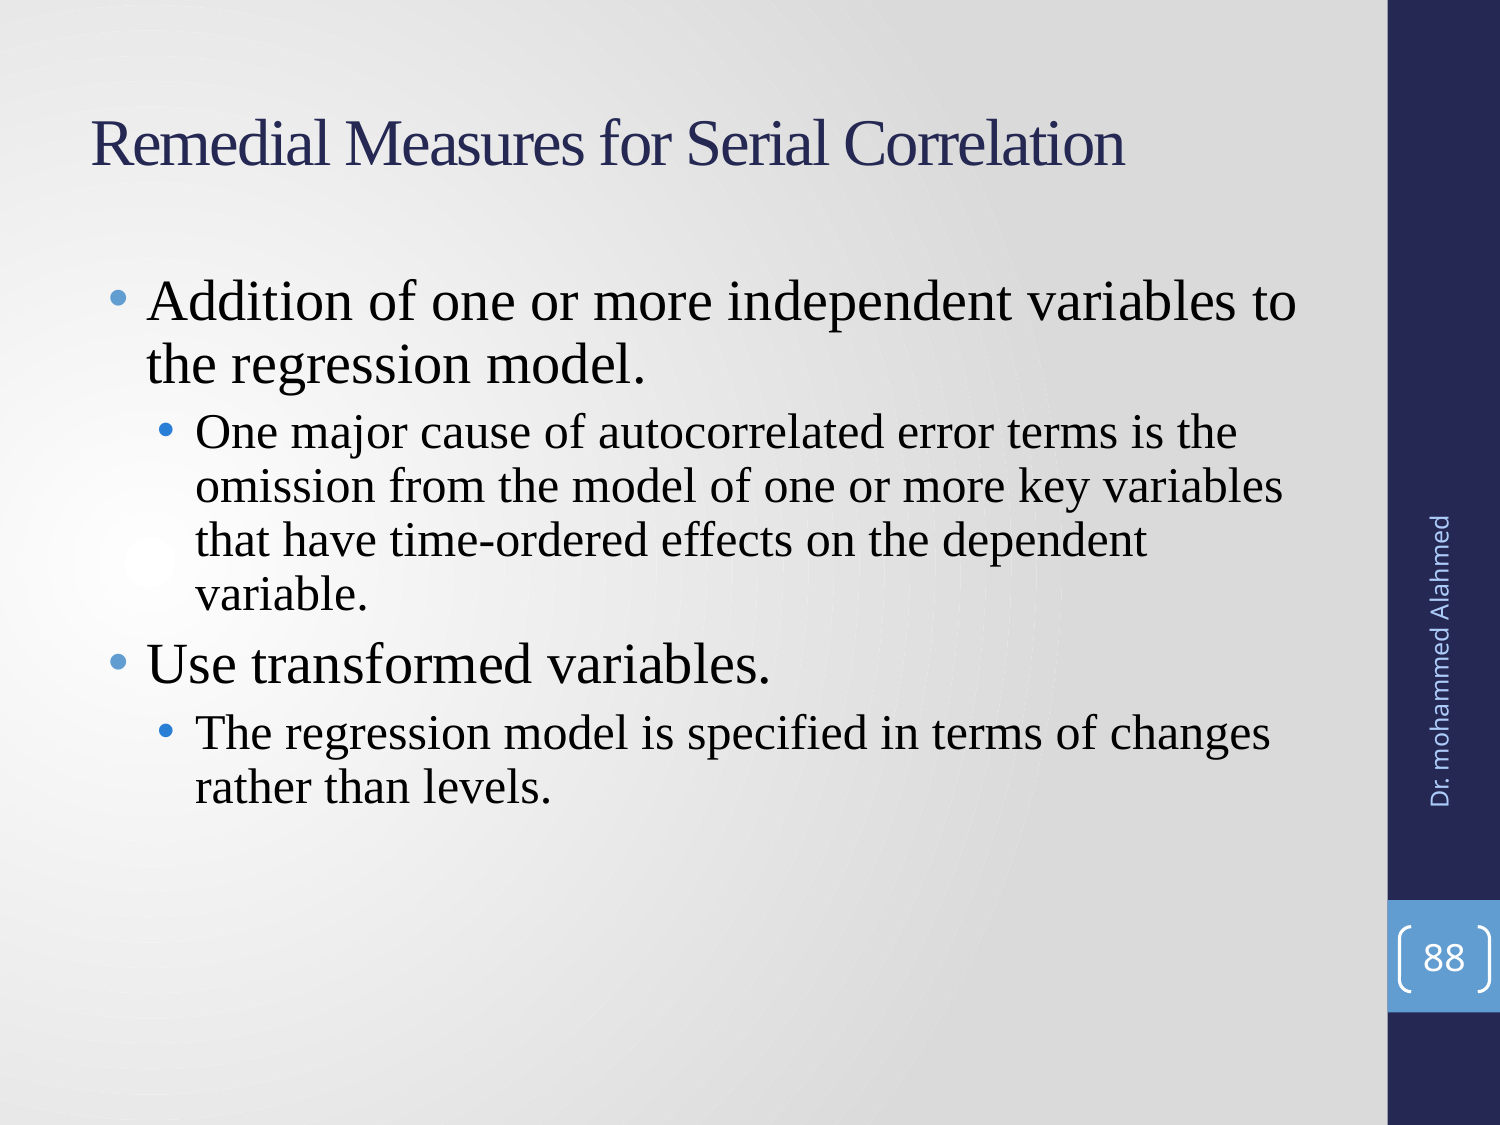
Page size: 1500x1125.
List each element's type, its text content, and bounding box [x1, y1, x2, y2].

footer Dr. mohammed Alahmed [1408, 500, 1469, 889]
slide_number 88 [1397, 925, 1492, 994]
title Remedial Measures for Serial Correlation [75, 45, 1325, 233]
list Addition of one or more independent variables to the regression model. One major cause of autocorrelated error terms is the omission from the model of one or more key variables that have time-ordered effects on the dependent variable. Use transformed variables. The regression model is specified in terms of changes rather than levels. [75, 262, 1325, 1050]
